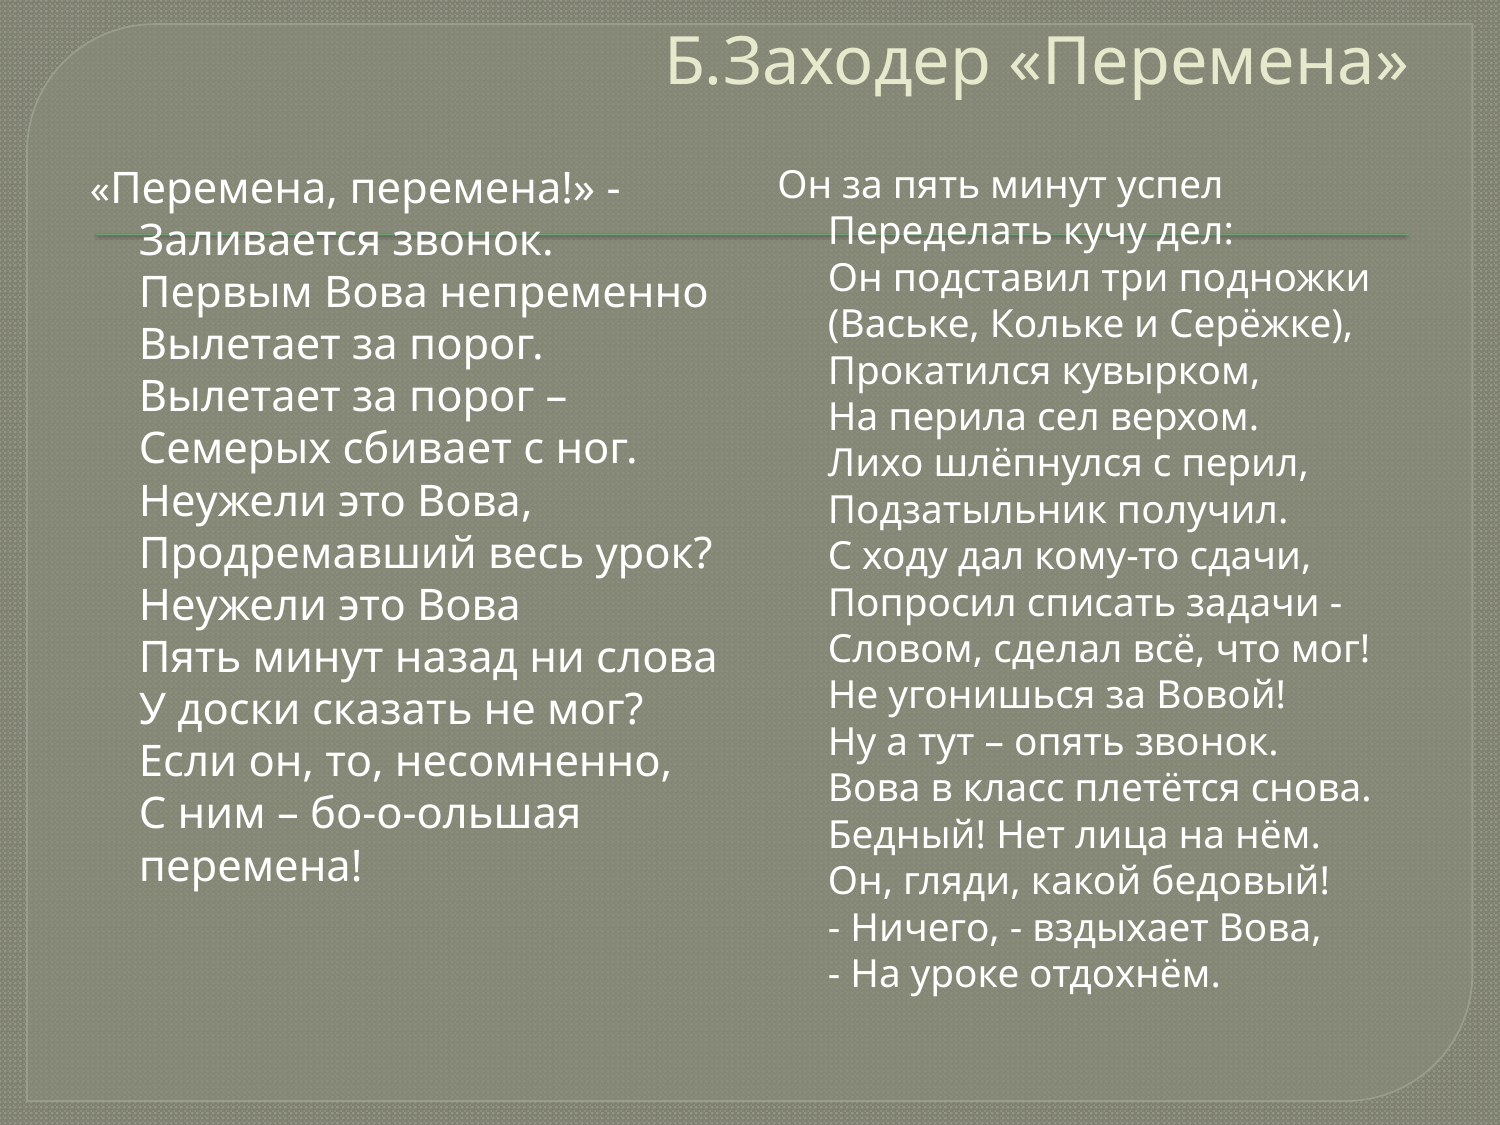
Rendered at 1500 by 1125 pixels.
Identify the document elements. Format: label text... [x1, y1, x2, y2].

list «Перемена, перемена!» - Заливается звонок. Первым Вова непременно Вылетает за порог. Вылетает за порог – Семерых сбивает с ног. Неужели это Вова, Продремавший весь урок? Неужели это Вова Пять минут назад ни слова У доски сказать не мог? Если он, то, несомненно, С ним – бо-о-ольшая перемена! [75, 152, 738, 1005]
title Б.Заходер «Перемена» [75, 45, 1425, 106]
list Он за пять минут успел Переделать кучу дел: Он подставил три подножки (Ваське, Кольке и Серёжке), Прокатился кувырком, На перила сел верхом. Лихо шлёпнулся с перил, Подзатыльник получил. С ходу дал кому-то сдачи, Попросил списать задачи - Словом, сделал всё, что мог! Не угонишься за Вовой! Ну а тут – опять звонок. Вова в класс плетётся снова. Бедный! Нет лица на нём. Он, гляди, какой бедовый! - Ничего, - вздыхает Вова, - На уроке отдохнём. [762, 152, 1425, 1005]
